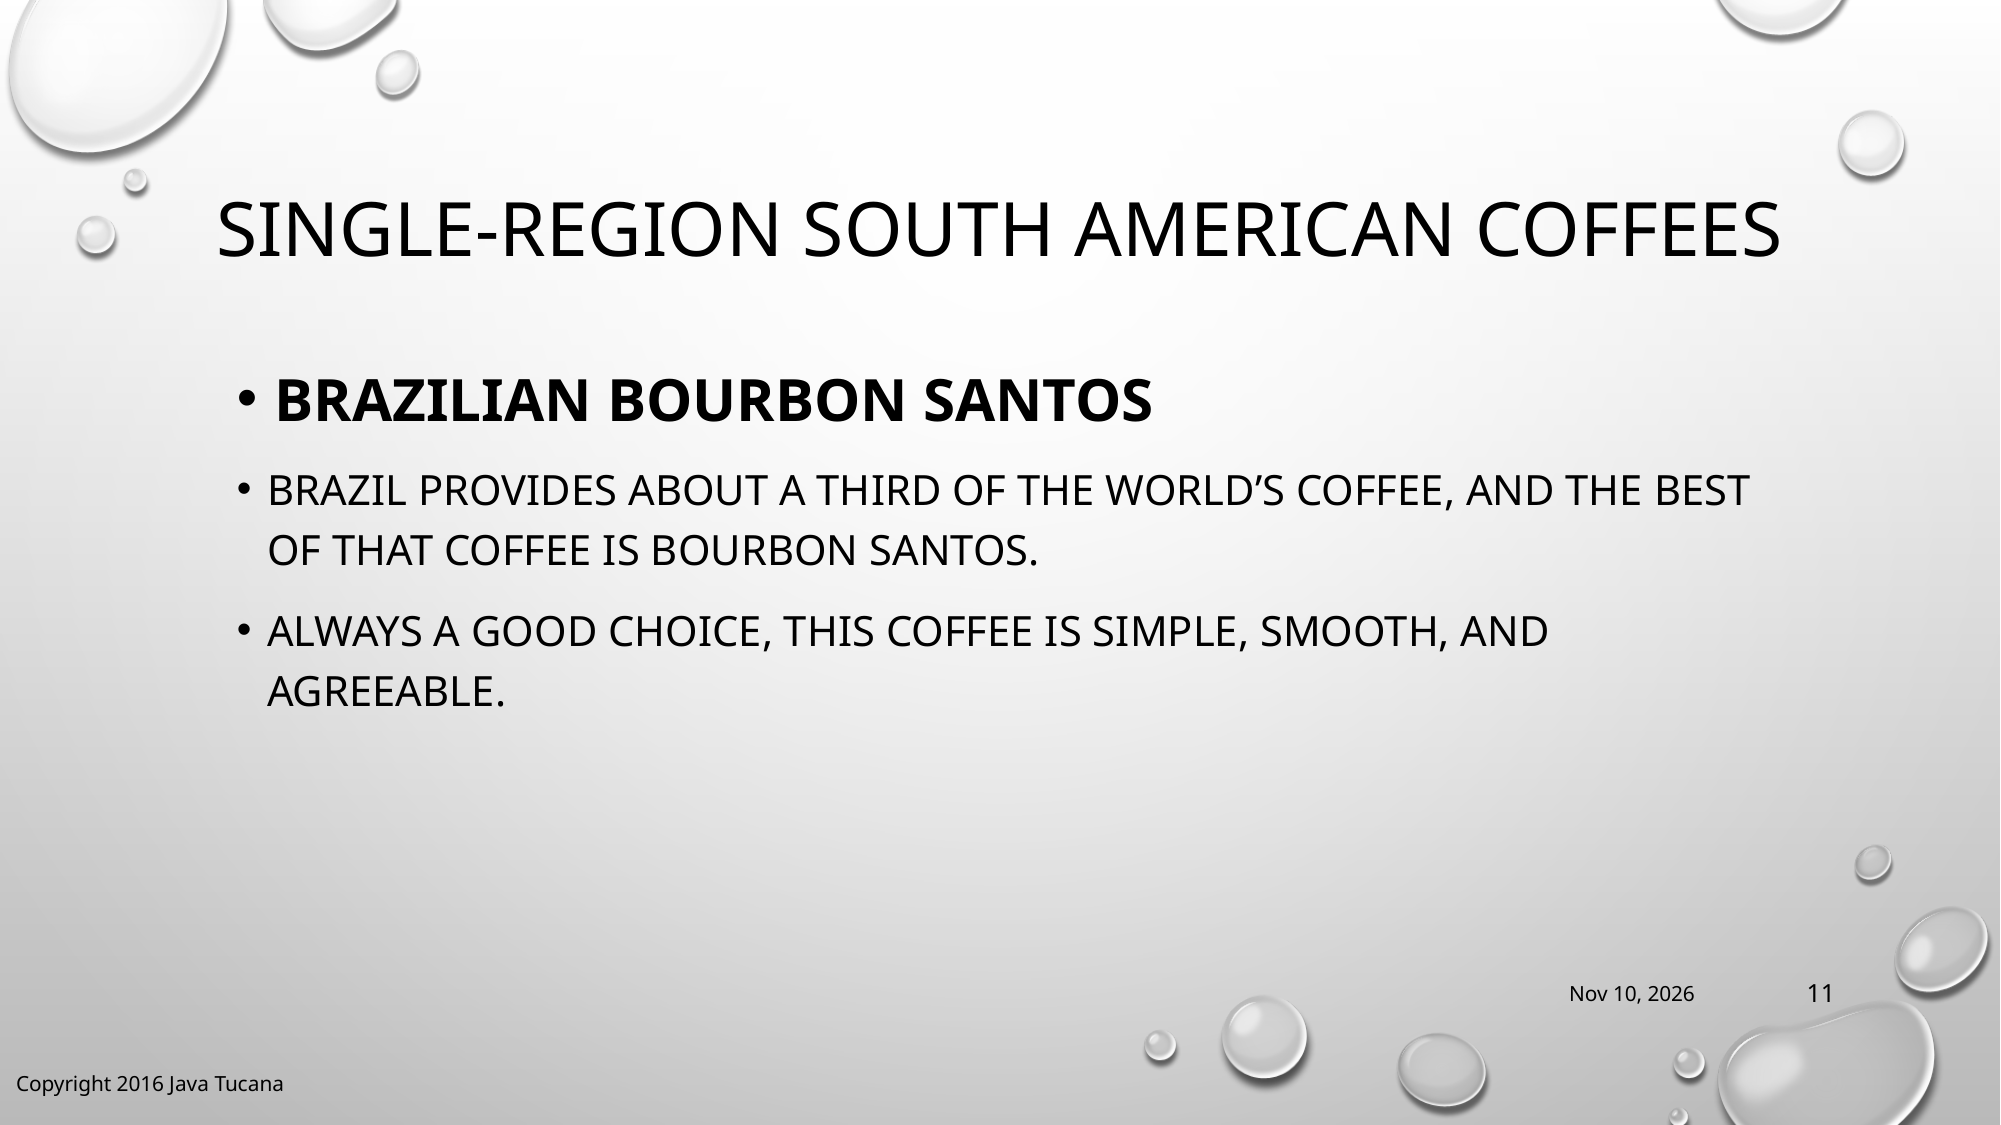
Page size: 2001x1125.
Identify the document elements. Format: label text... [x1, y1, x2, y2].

picture [0, 0, 2000, 1125]
slide_number 11 [1724, 965, 1851, 1025]
title Single-region South American coffees [149, 101, 1851, 364]
slide_number 9-Feb-16 [1259, 965, 1710, 1025]
footer Copyright 2016 Java Tucana [1, 1055, 1096, 1116]
list Brazilian Bourbon Santos Brazil provides about a third of the world’s coffee, and the best of that coffee is Bourbon Santos. Always a good choice, this coffee is simple, smooth, and agreeable. [221, 341, 1789, 1002]
